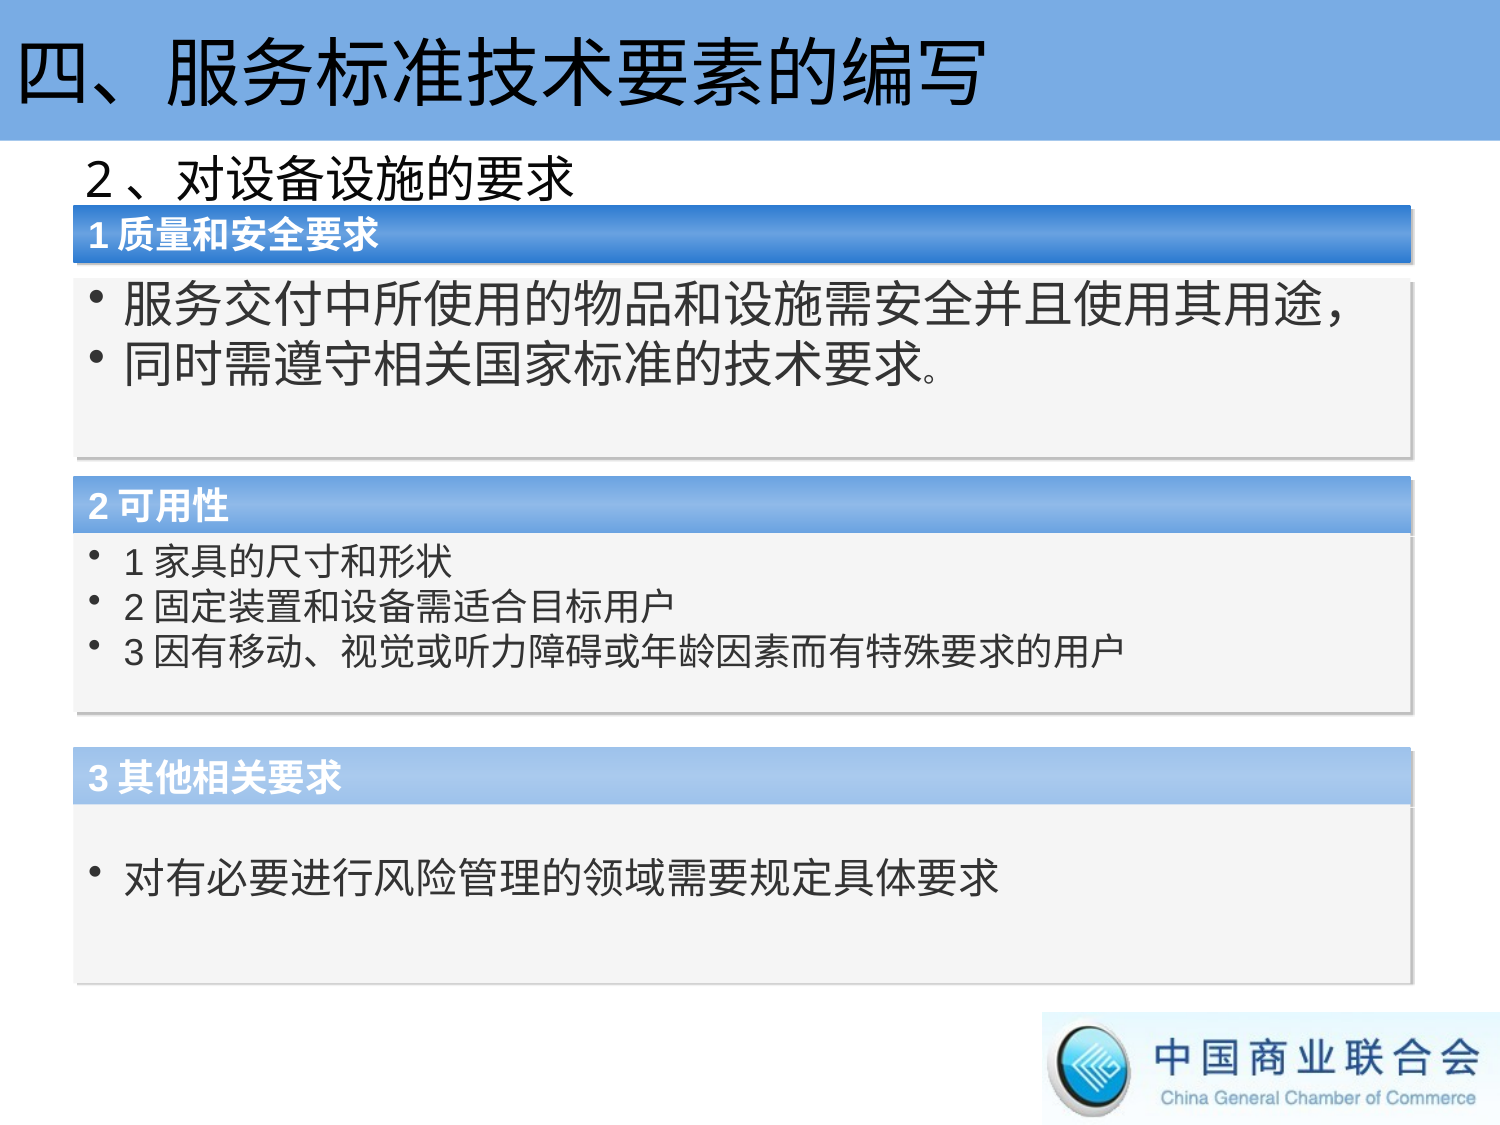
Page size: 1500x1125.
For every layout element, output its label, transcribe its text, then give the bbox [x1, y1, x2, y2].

text_box 服务交付中所使用的物品和设施需安全并且使用其用途， 同时需遵守相关国家标准的技术要求。 [73, 278, 1411, 457]
text_box 2可用性 [73, 476, 1411, 533]
picture [1042, 1012, 1500, 1125]
text_box 1质量和安全要求 [73, 216, 1411, 263]
text_box 对有必要进行风险管理的领域需要规定具体要求 [73, 804, 1411, 984]
text_box 3其他相关要求 [73, 747, 1411, 804]
text_box 2、对设备设施的要求 [70, 140, 1465, 216]
text_box 1家具的尺寸和形状 2固定装置和设备需适合目标用户 3因有移动、视觉或听力障碍或年龄因素而有特殊要求的用户 [73, 533, 1411, 712]
text_box 四、服务标准技术要素的编写 [0, 0, 1032, 141]
